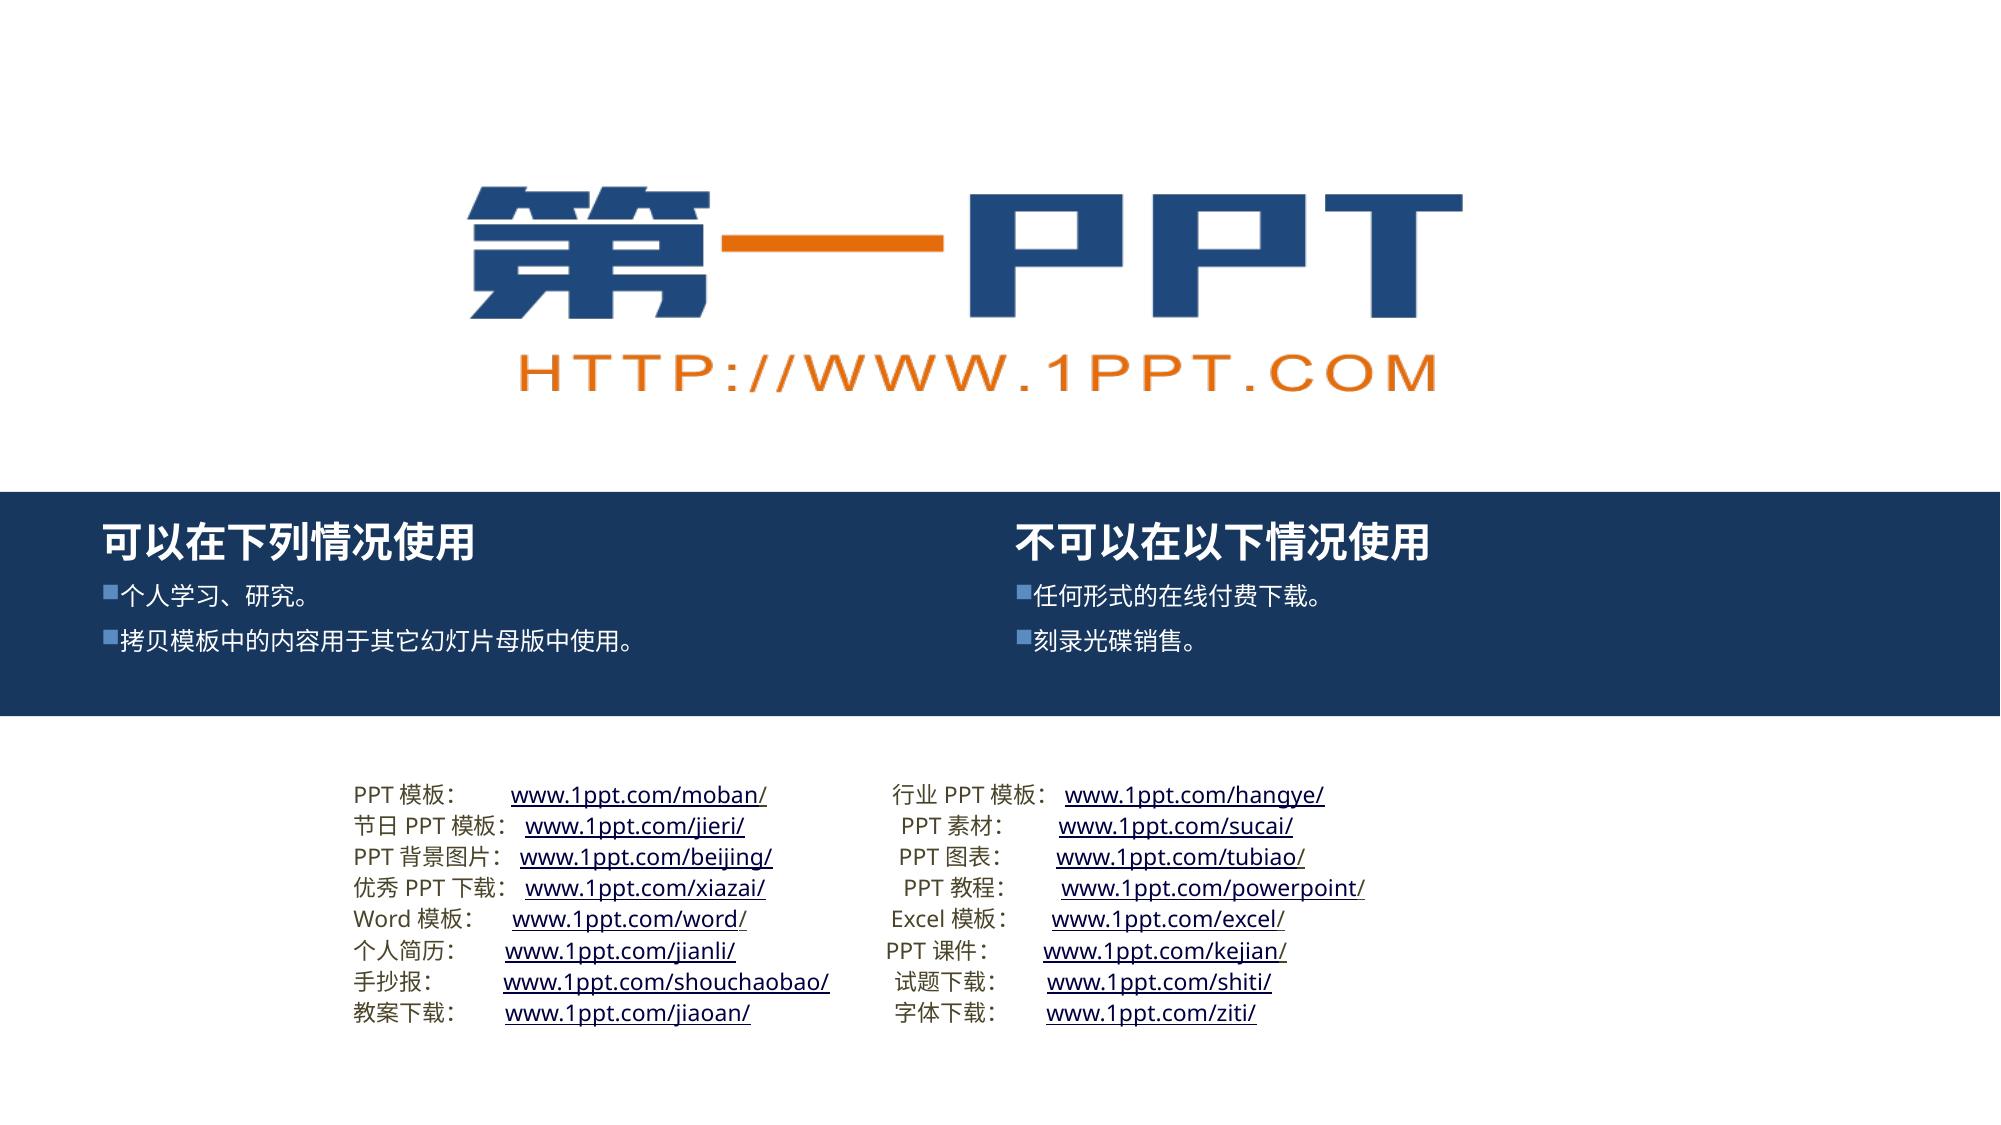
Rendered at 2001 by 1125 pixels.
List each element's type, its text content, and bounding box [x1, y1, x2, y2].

text_box 不可以在以下情况使用 任何形式的在线付费下载。 刻录光碟销售。 [999, 508, 1898, 705]
picture [319, 58, 1615, 445]
text_box PPT模板： www.1ppt.com/moban/ 行业PPT模板：www.1ppt.com/hangye/ 节日PPT模板：www.1ppt.com/jieri/ PPT素材： www.1ppt.com/sucai/ PPT背景图片：www.1ppt.com/beijing/ PPT图表： www.1ppt.com/tubiao/ 优秀PPT下载：www.1ppt.com/xiazai/ PPT教程： www.1ppt.com/powerpoint/ Word模板： www.1ppt.com/word/ Excel模板： www.1ppt.com/excel/ 个人简历： www.1ppt.com/jianli/ PPT课件： www.1ppt.com/kejian/ 手抄报： www.1ppt.com/shouchaobao/ 试题下载： www.1ppt.com/shiti/ 教案下载： www.1ppt.com/jiaoan/ 字体下载： www.1ppt.com/ziti/ [336, 726, 1821, 1084]
text_box 可以在下列情况使用 个人学习、研究。 拷贝模板中的内容用于其它幻灯片母版中使用。 [86, 508, 985, 705]
text_box [0, 491, 2000, 717]
